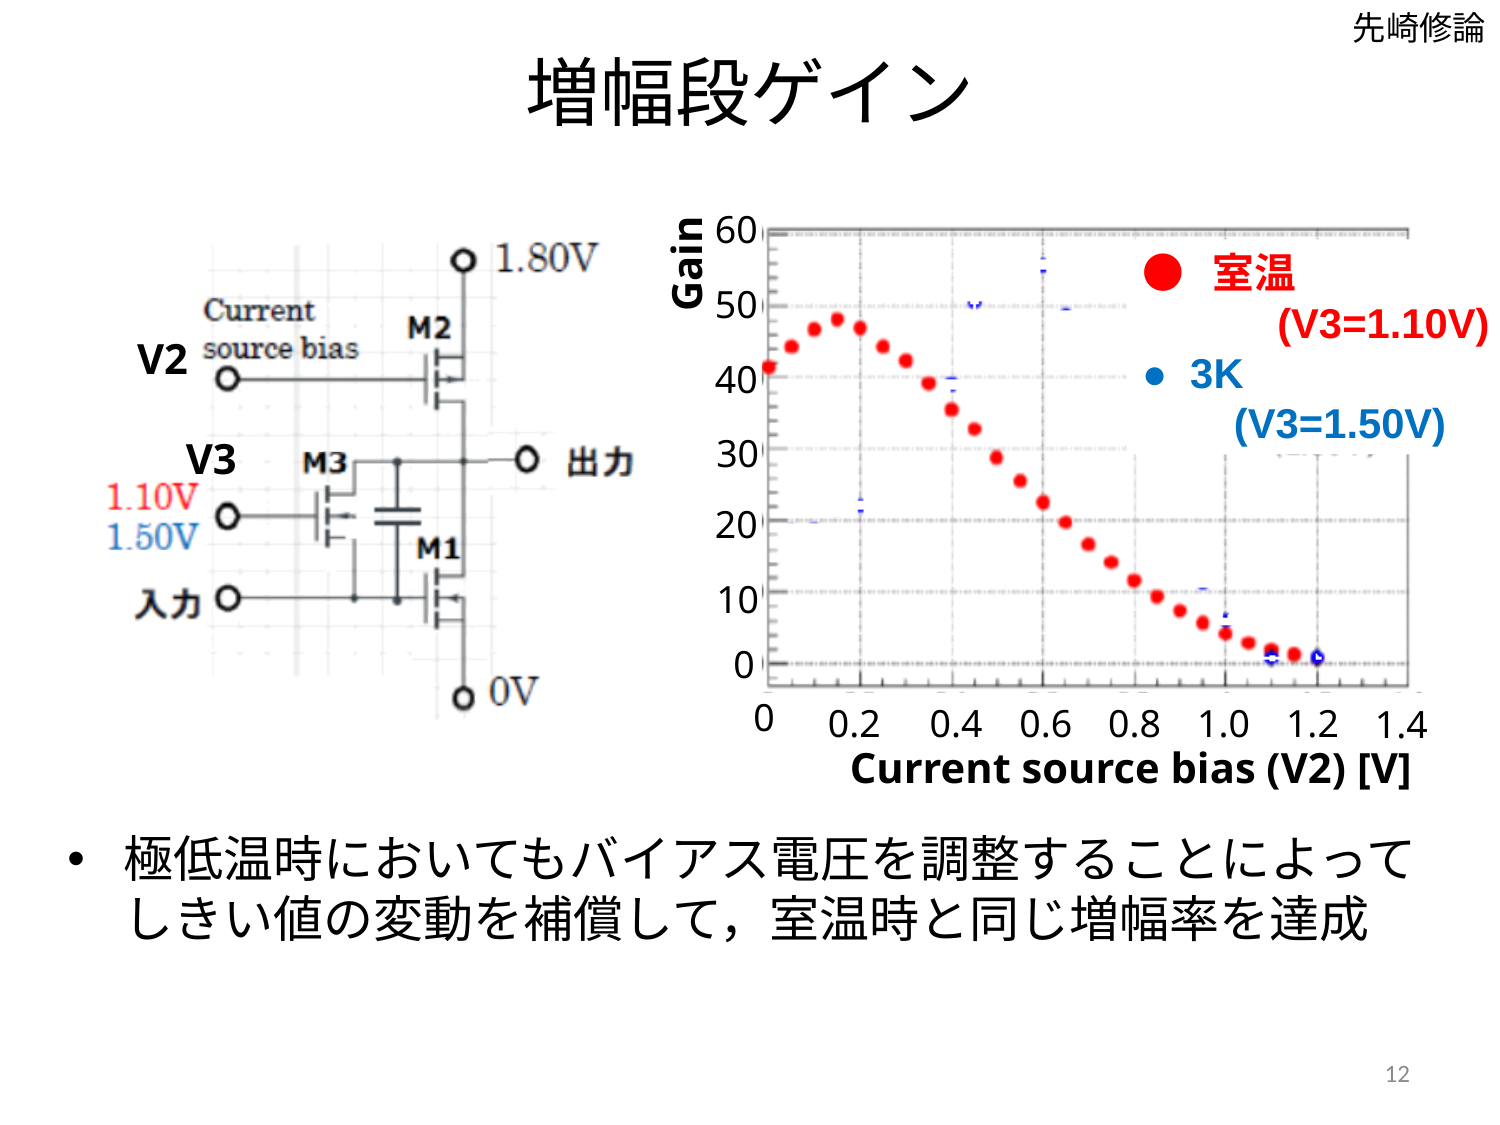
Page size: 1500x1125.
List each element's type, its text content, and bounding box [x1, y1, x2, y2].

list 極低温時においてもバイアス電圧を調整することによってしきい値の変動を補償して，室温時と同じ増幅率を達成 [52, 820, 1472, 1015]
picture [94, 207, 638, 729]
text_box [652, 198, 1485, 801]
text_box 先崎修論 [1338, 0, 1500, 55]
title 増幅段ゲイン [75, 35, 1426, 145]
slide_number 12 [1074, 1042, 1425, 1103]
